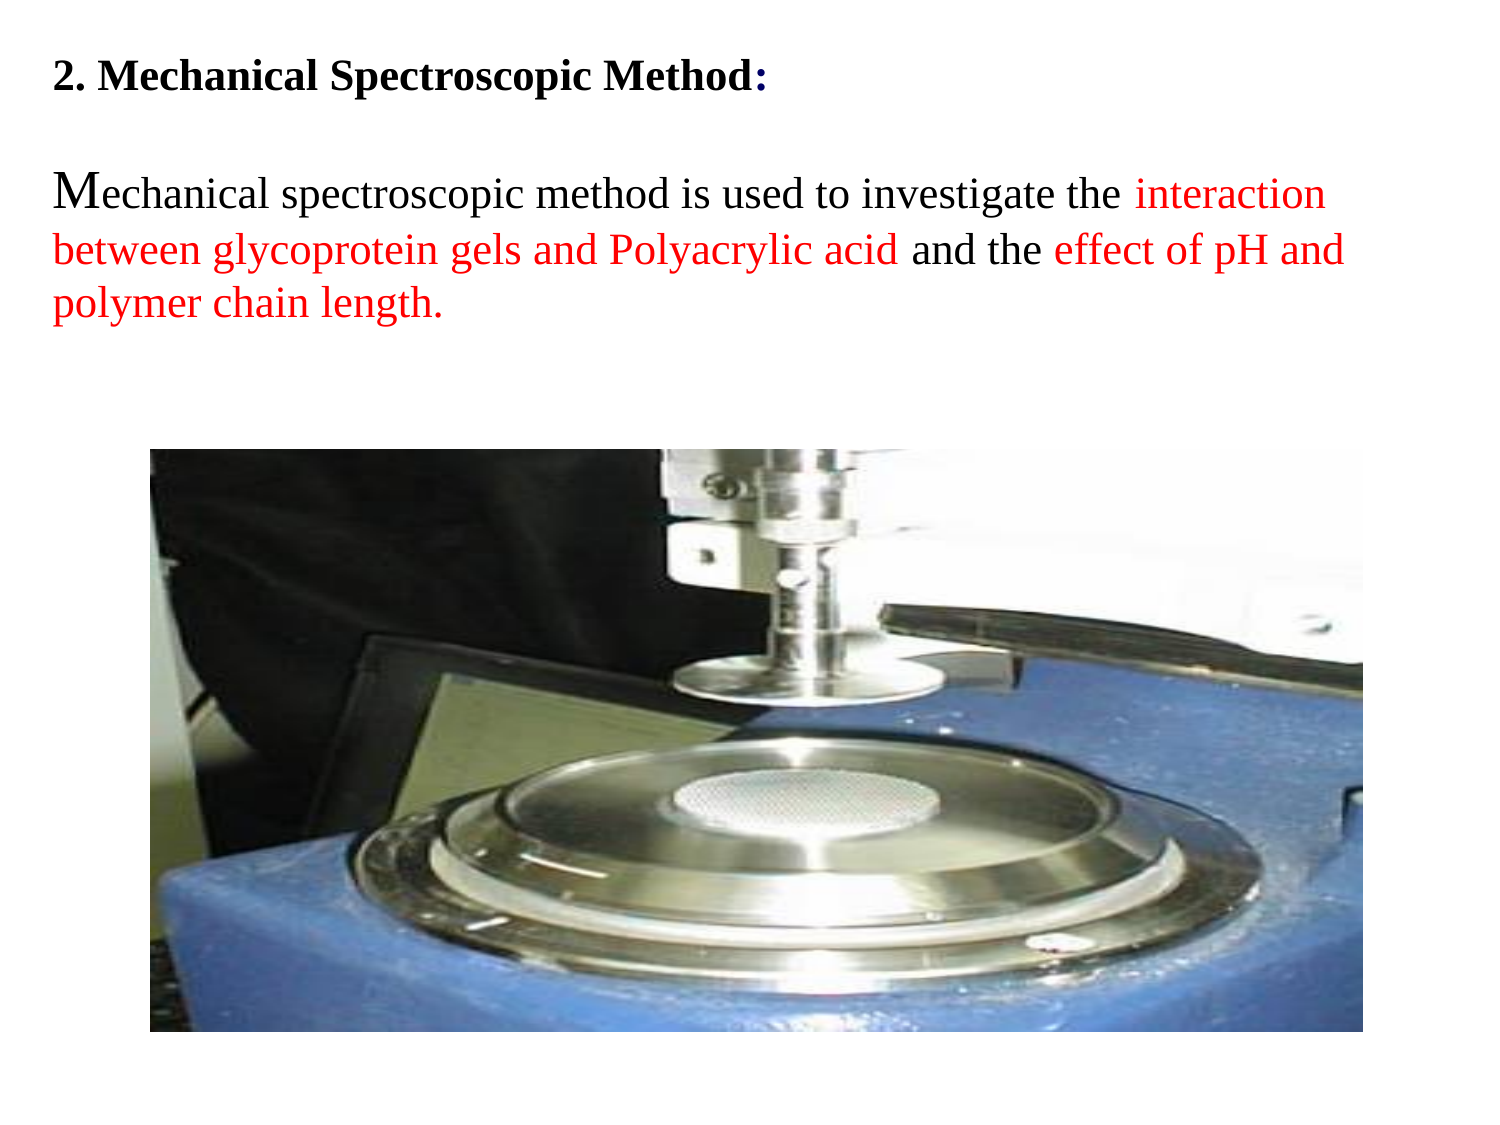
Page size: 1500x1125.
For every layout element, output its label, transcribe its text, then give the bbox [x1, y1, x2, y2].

title 2. Mechanical Spectroscopic Method: Mechanical spectroscopic method is used to investigate the interaction between glycoprotein gels and Polyacrylic acid and the effect of pH and polymer chain length. [37, 37, 1463, 1088]
picture [149, 449, 1363, 1032]
